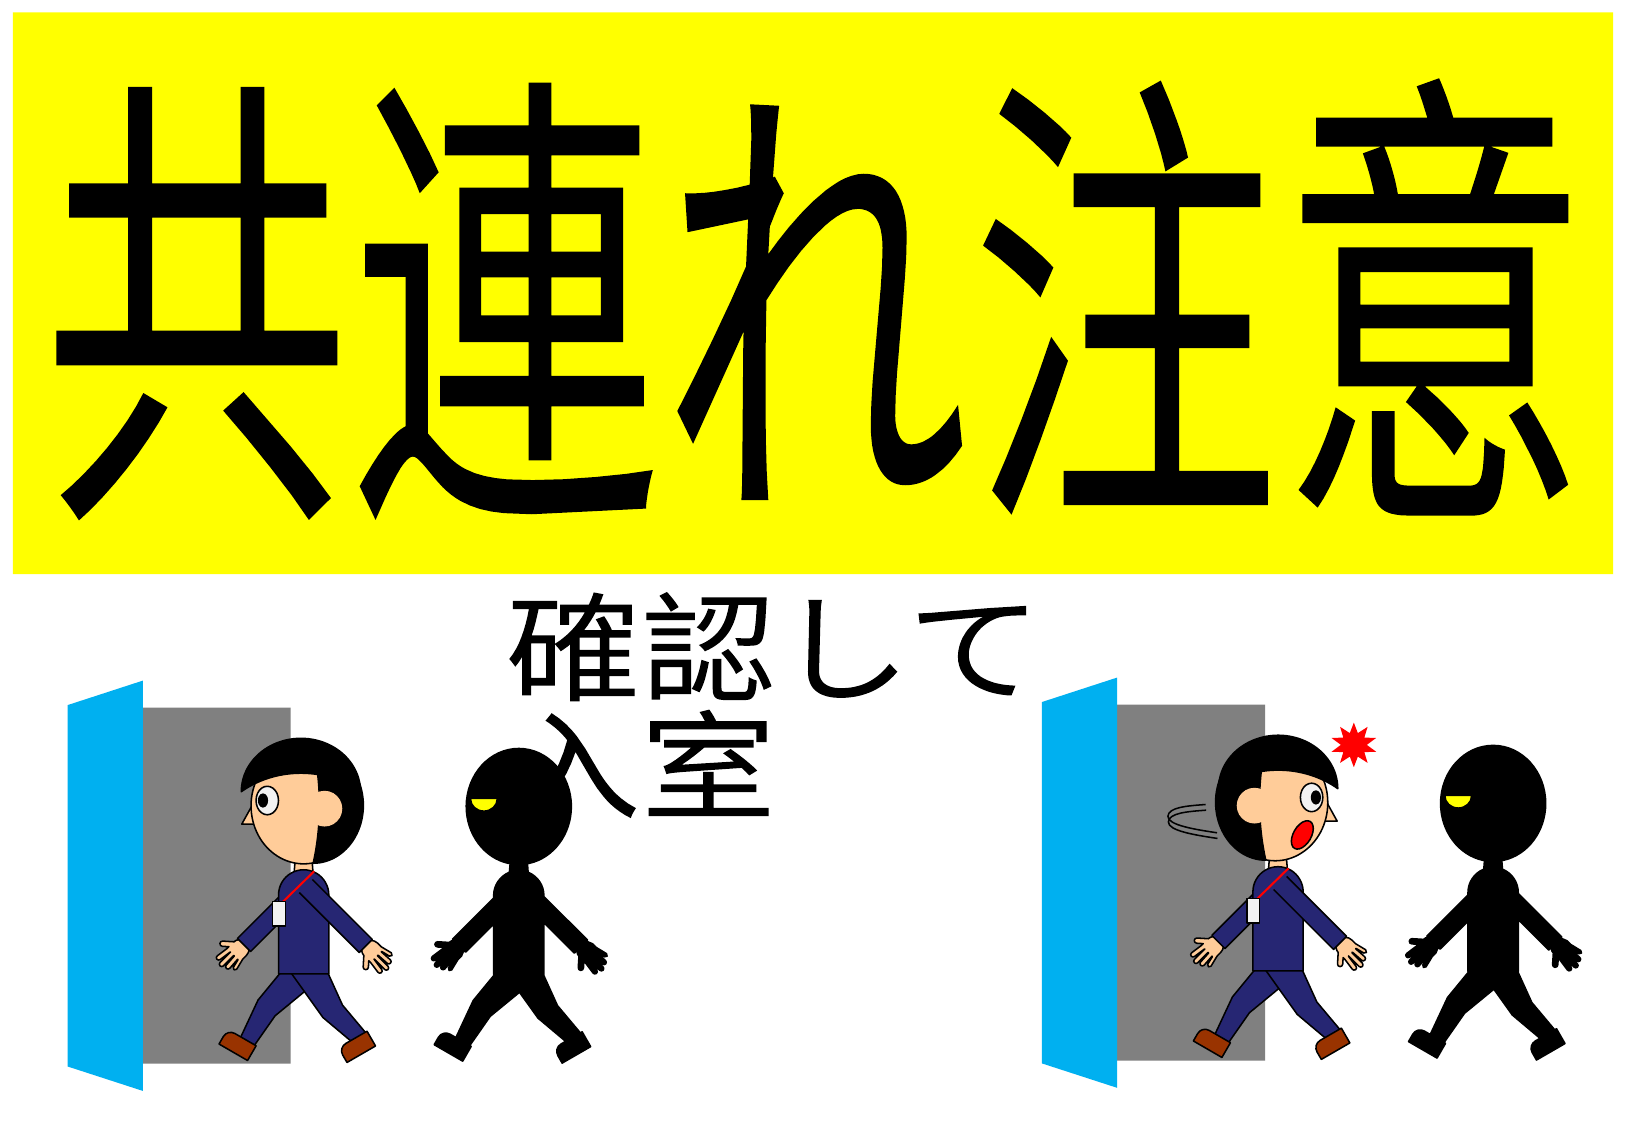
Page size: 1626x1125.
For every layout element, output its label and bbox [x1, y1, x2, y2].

text_box [67, 680, 608, 1092]
text_box [11, 10, 1615, 576]
text_box [1041, 677, 1582, 1089]
